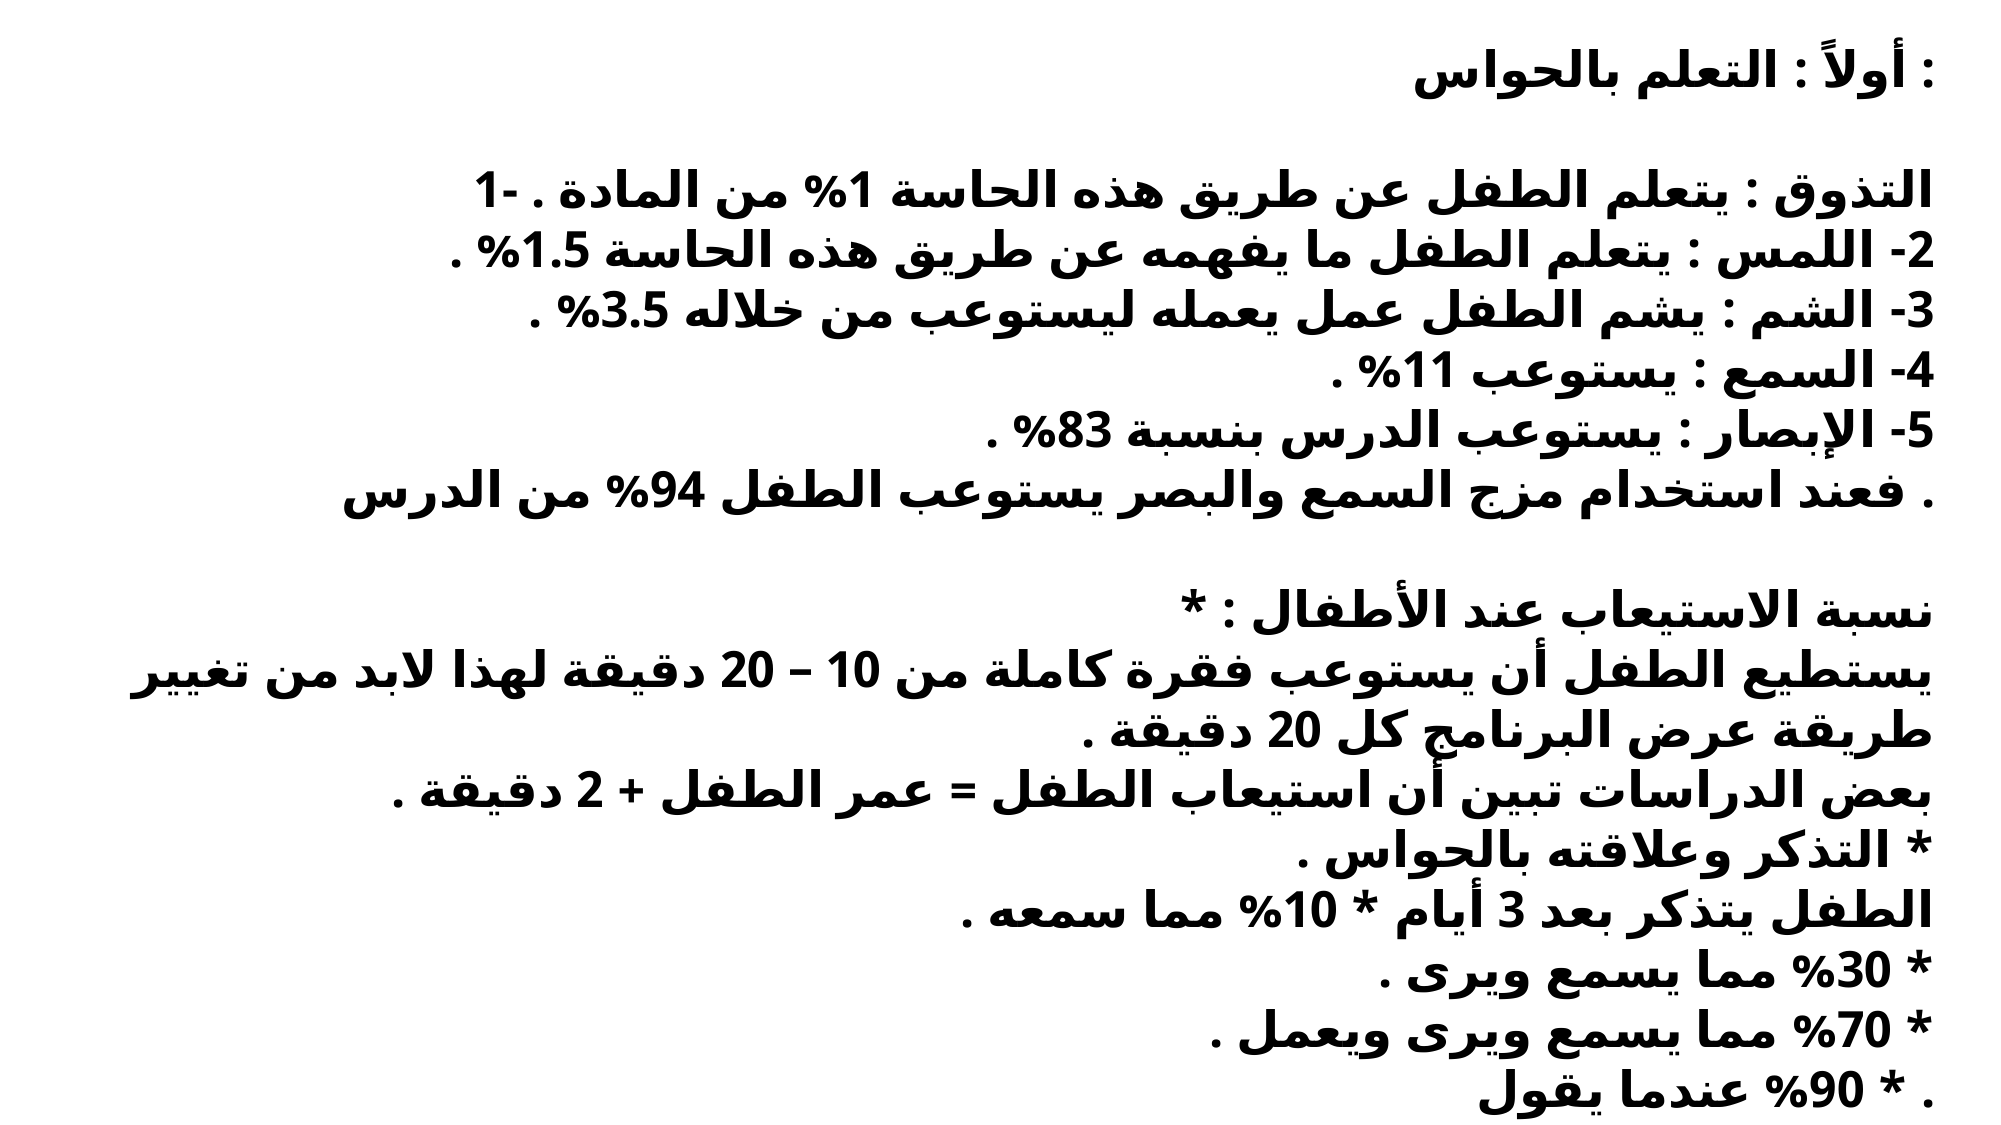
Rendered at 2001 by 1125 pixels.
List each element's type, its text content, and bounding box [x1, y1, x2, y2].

text_box أولاً : التعلم بالحواس : 1- التذوق : يتعلم الطفل عن طريق هذه الحاسة 1% من المادة . 2- اللمس : يتعلم الطفل ما يفهمه عن طريق هذه الحاسة 1.5% . 3- الشم : يشم الطفل عمل يعمله ليستوعب من خلاله 3.5% . 4- السمع : يستوعب 11% . 5- الإبصار : يستوعب الدرس بنسبة 83% . فعند استخدام مزج السمع والبصر يستوعب الطفل 94% من الدرس . * نسبة الاستيعاب عند الأطفال : يستطيع الطفل أن يستوعب فقرة كاملة من 10 – 20 دقيقة لهذا لابد من تغيير طريقة عرض البرنامج كل 20 دقيقة . بعض الدراسات تبين أن استيعاب الطفل = عمر الطفل + 2 دقيقة . * التذكر وعلاقته بالحواس . الطفل يتذكر بعد 3 أيام * 10% مما سمعه . * 30% مما يسمع ويرى . * 70% مما يسمع ويرى ويعمل . * 90% عندما يقول . [81, 30, 1950, 1125]
